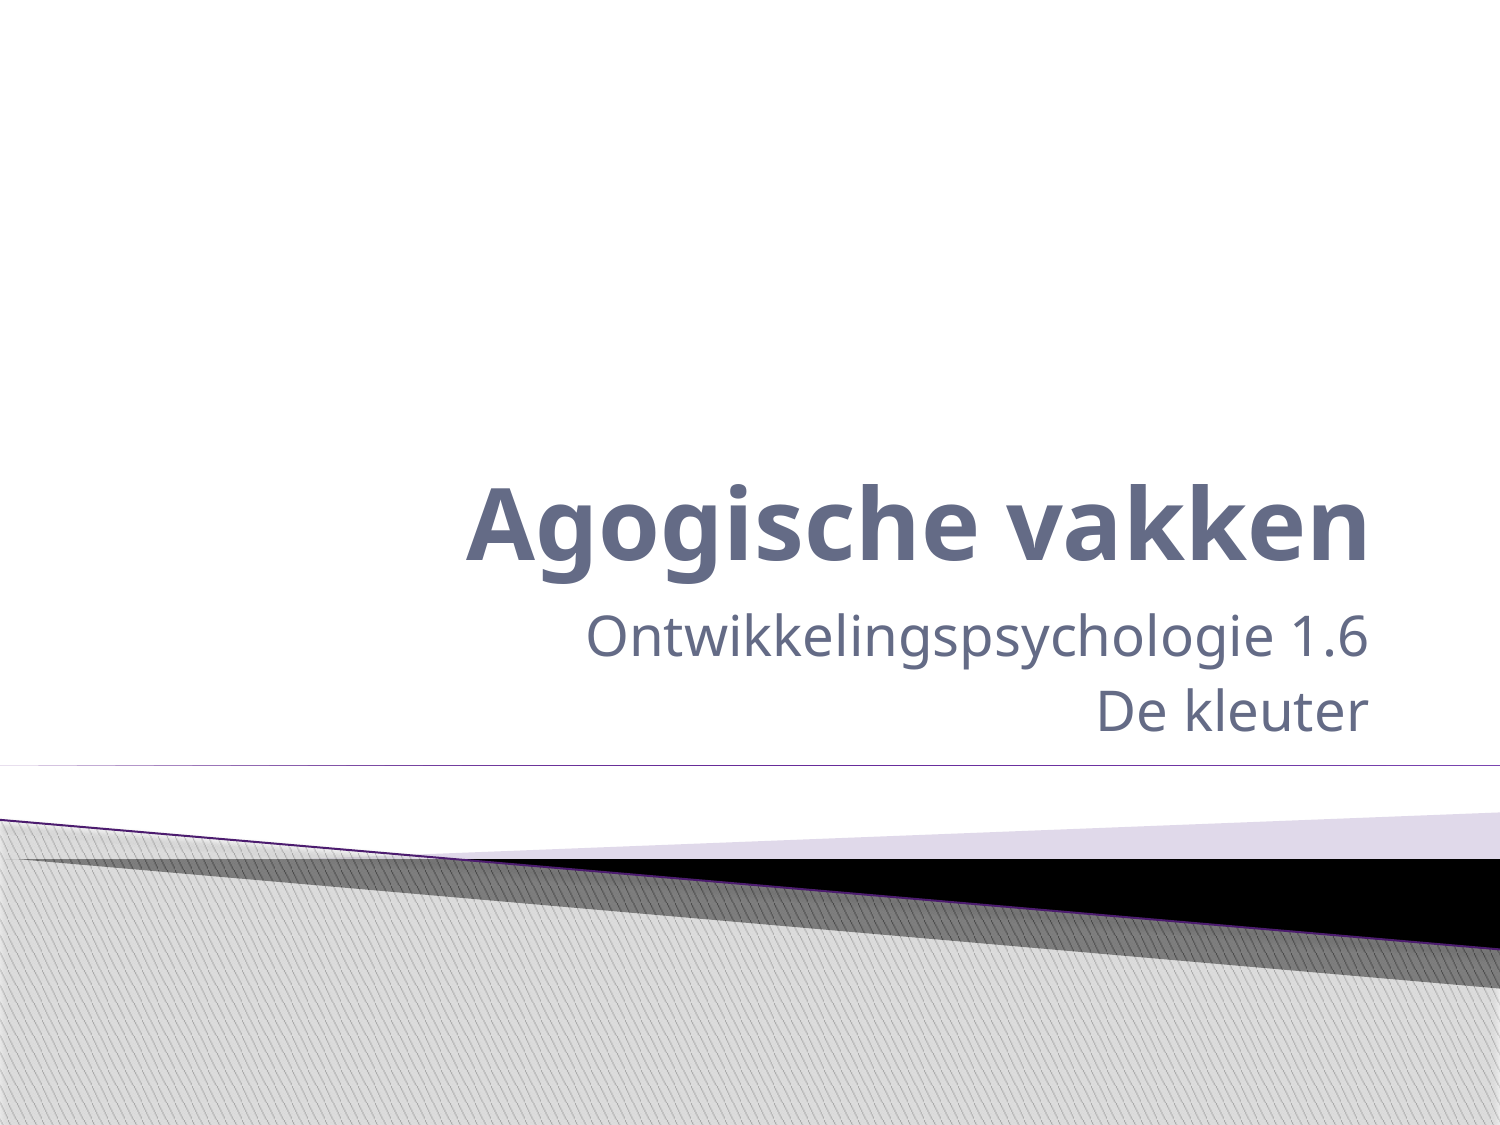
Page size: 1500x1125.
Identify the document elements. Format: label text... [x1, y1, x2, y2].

picture [5, 859, 1500, 989]
subtitle Ontwikkelingspsychologie 1.6 De kleuter [112, 592, 1388, 790]
title Agogische vakken [112, 287, 1388, 588]
